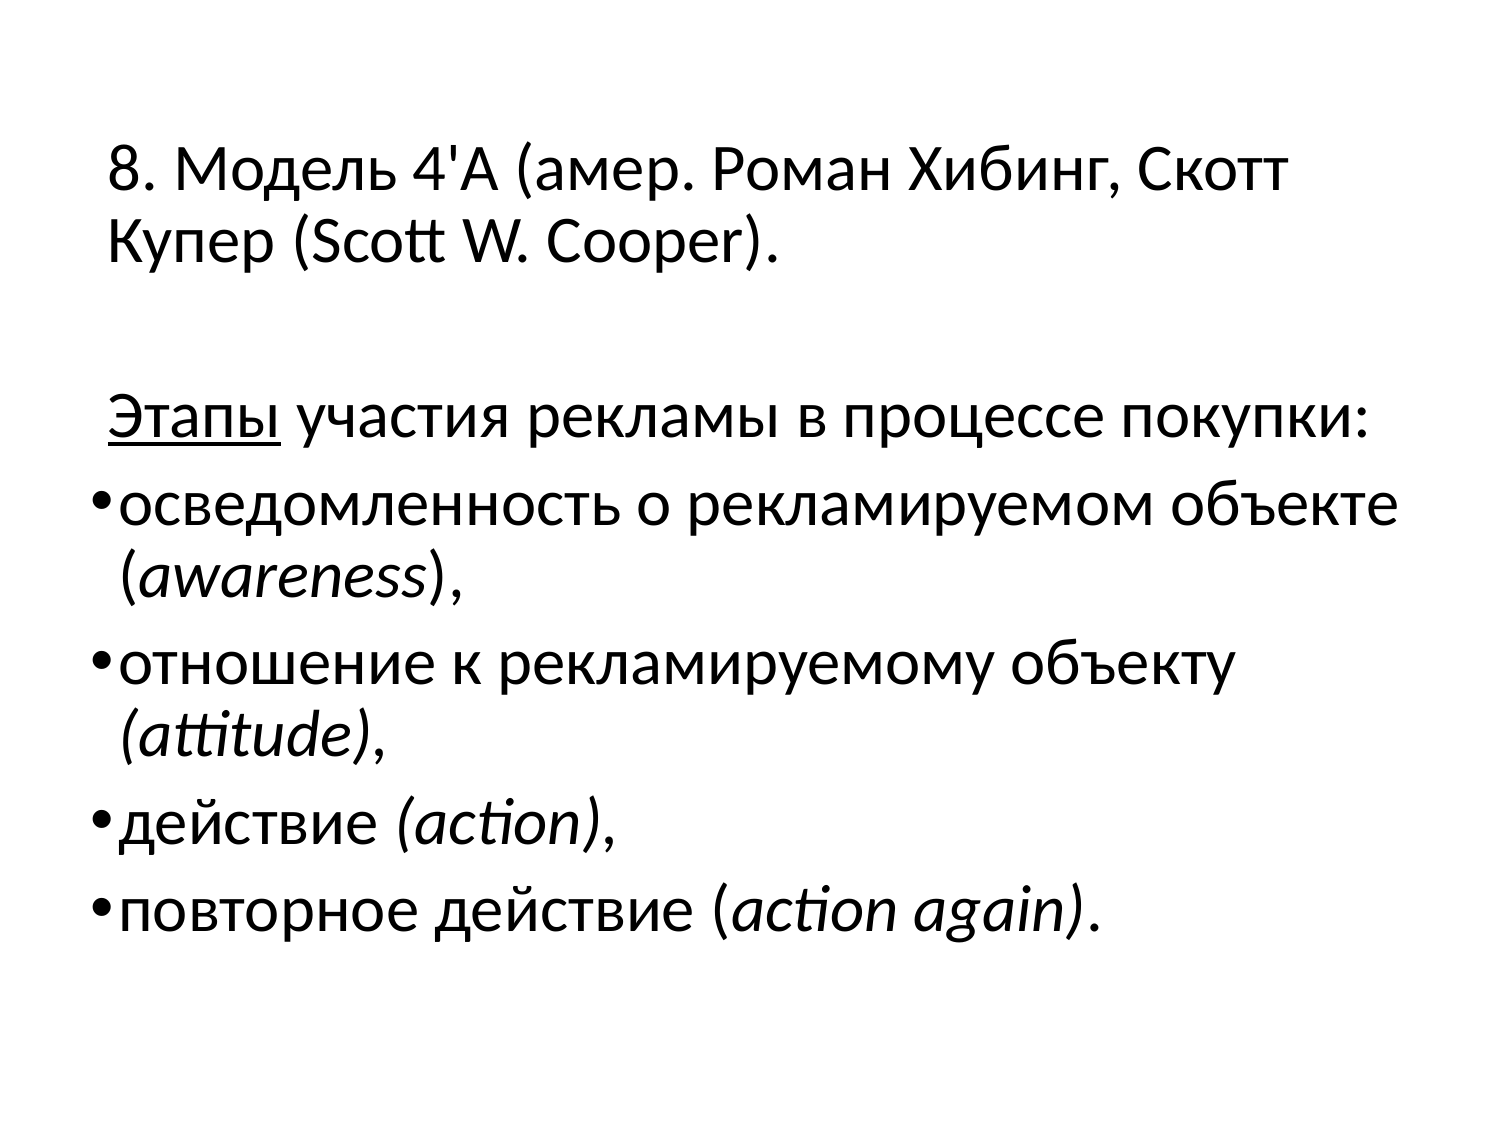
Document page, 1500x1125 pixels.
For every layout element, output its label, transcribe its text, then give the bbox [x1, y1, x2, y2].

list 8. Модель 4'А (амер. Роман Хибинг, Скотт Купер (Scott W. Cooper). Этапы участия рекламы в процессе покупки: осведомленность о рекламируемом объекте (awareness), отношение к рекламируемому объекту (attitude), действие (action), повторное действие (action again). [75, 125, 1425, 1079]
